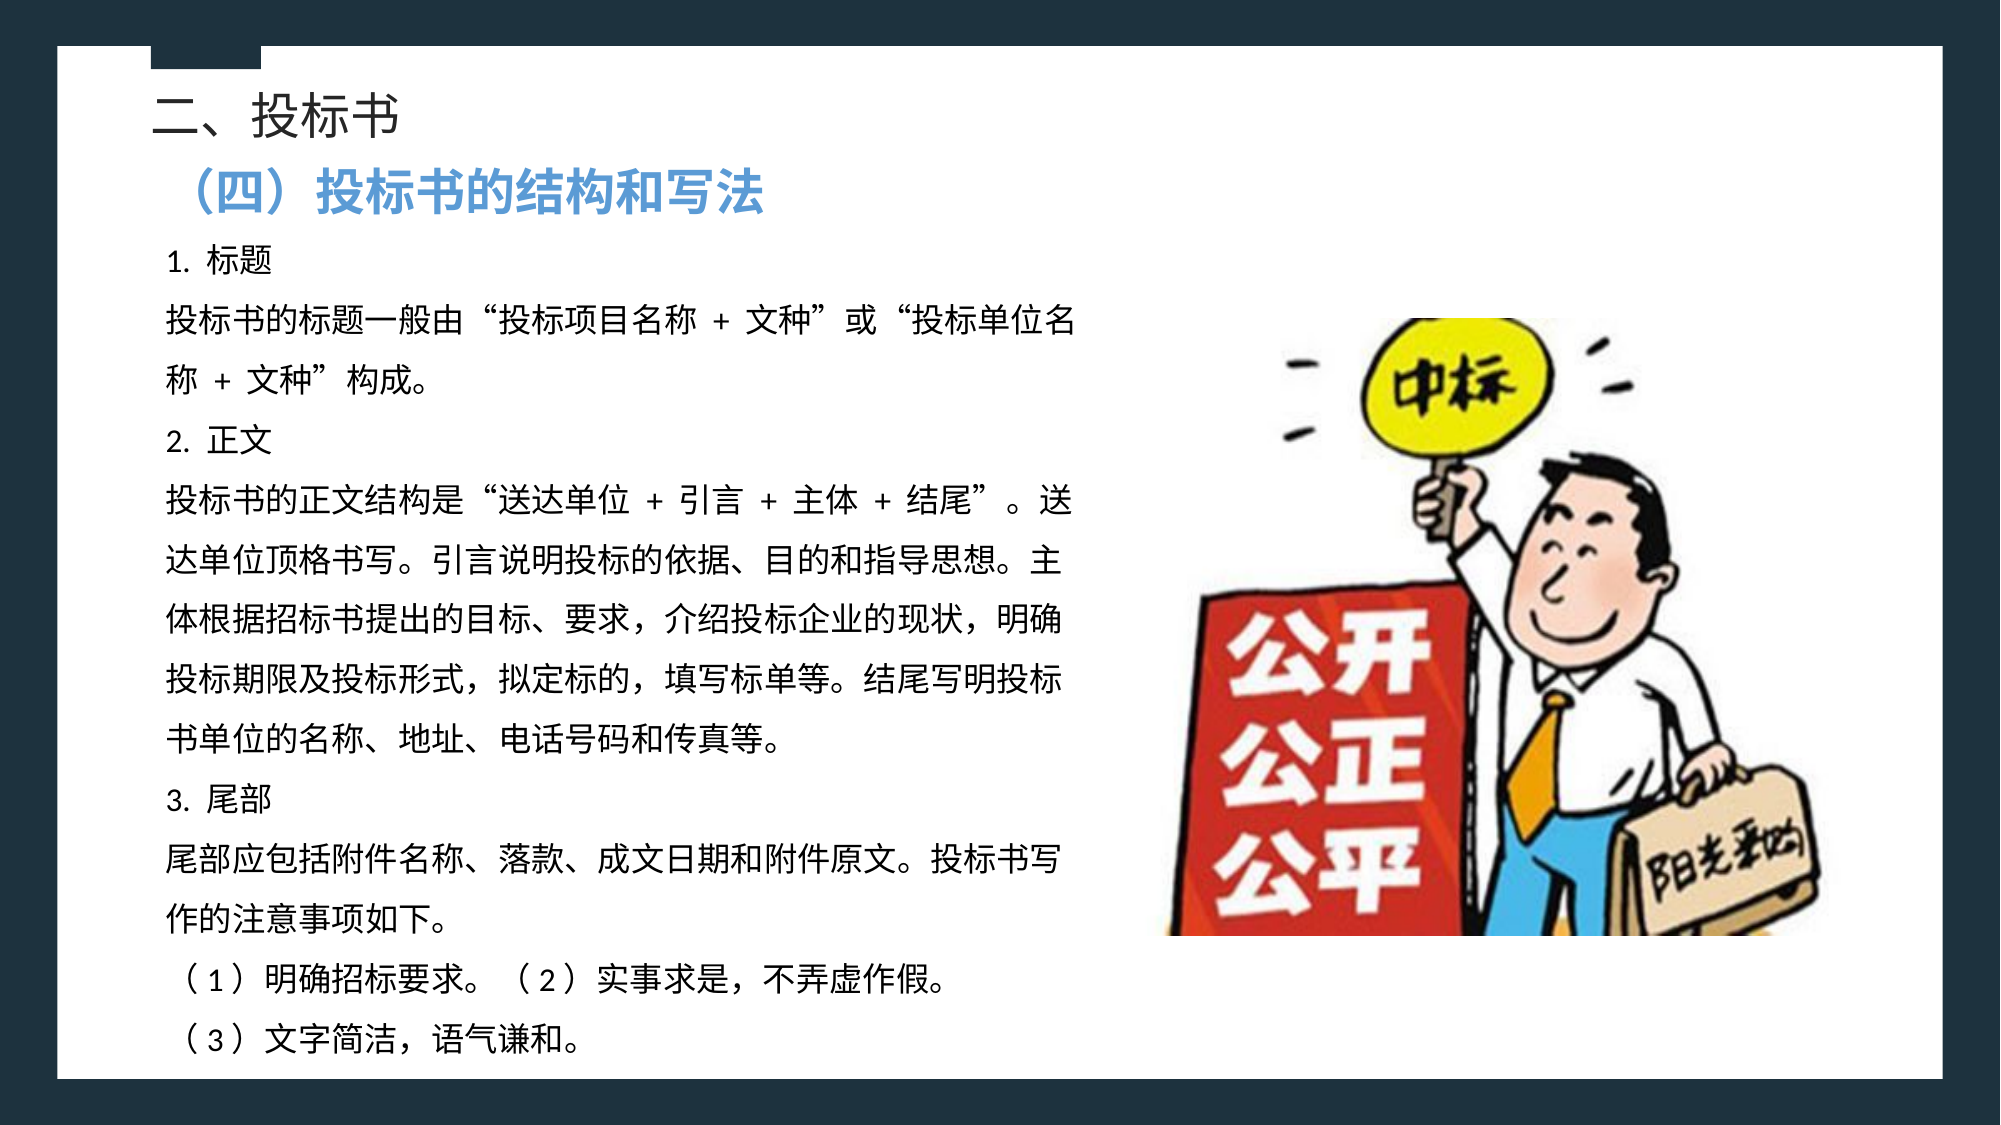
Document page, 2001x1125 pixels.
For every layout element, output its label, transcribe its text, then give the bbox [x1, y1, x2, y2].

picture [1121, 318, 1869, 936]
text_box （四）投标书的结构和写法 [150, 152, 870, 211]
text_box 二、投标书 [150, 77, 820, 152]
text_box 1. 标题 投标书的标题一般由“投标项目名称 + 文种”或“投标单位名称 + 文种”构成。 2. 正文 投标书的正文结构是“送达单位 + 引言 + 主体 + 结尾”。送达单位顶格书写。引言说明投标的依据、目的和指导思想。主体根据招标书提出的目标、要求，介绍投标企业的现状，明确投标期限及投标形式，拟定标的，填写标单等。结尾写明投标书单位的名称、地址、电话号码和传真等。 3. 尾部 尾部应包括附件名称、落款、成文日期和附件原文。投标书写作的注意事项如下。 （1）明确招标要求。（2）实事求是，不弄虚作假。 （3）文字简洁，语气谦和。 [150, 211, 1106, 1066]
